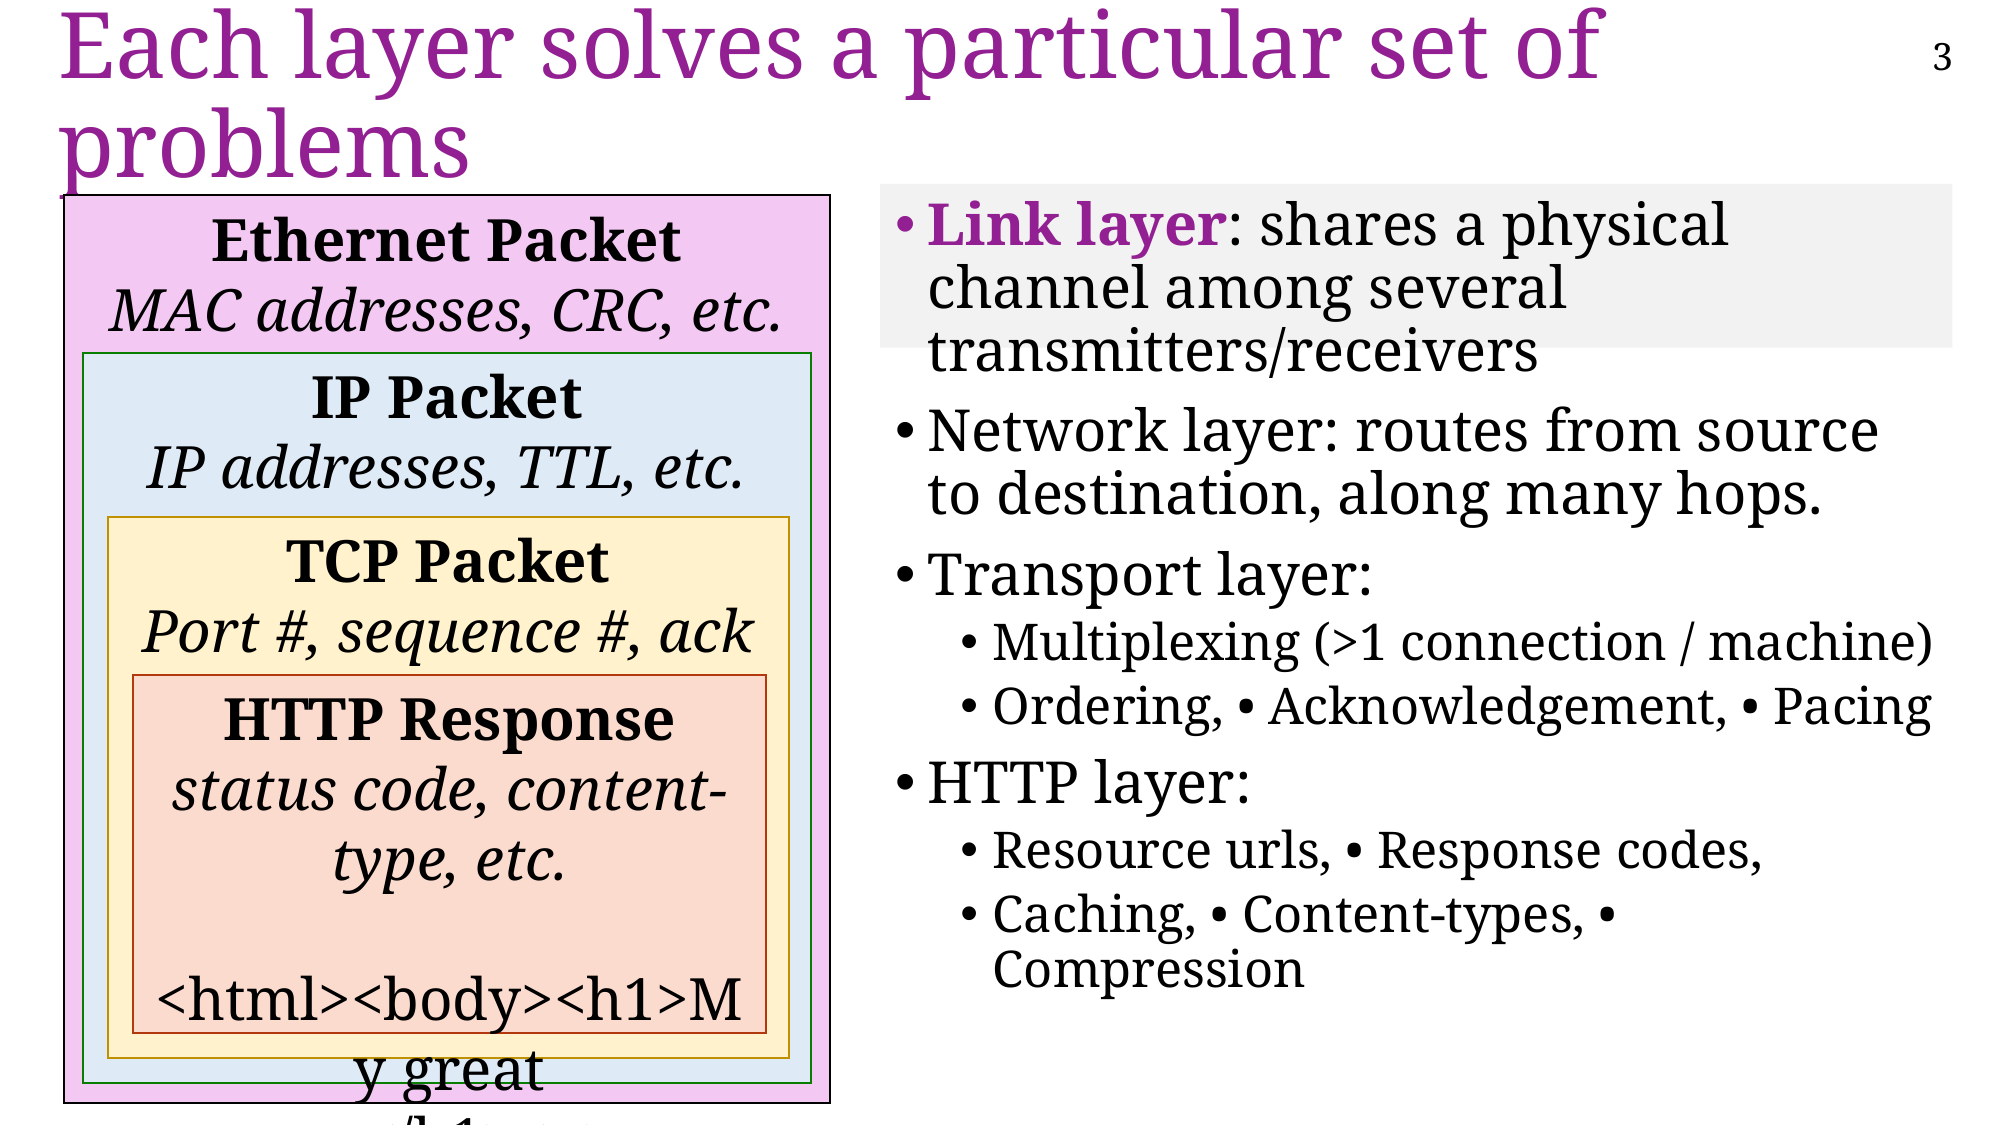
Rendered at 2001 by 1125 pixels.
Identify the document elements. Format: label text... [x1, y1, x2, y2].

text_box IP Packet IP addresses, TTL, etc. IP payload [82, 352, 812, 1084]
text_box [879, 183, 1954, 349]
list Link layer: shares a physical channel among several transmitters/receivers Network layer: routes from source to destination, along many hops. Transport layer: Multiplexing (>1 connection / machine) Ordering, • Acknowledgement, • Pacing HTTP layer: Resource urls, • Response codes, Caching, • Content-types, • Compression [880, 188, 1953, 1106]
title Each layer solves a particular set of problems [43, 25, 1953, 171]
text_box Ethernet Packet MAC addresses, CRC, etc. Ethernet payload [63, 194, 831, 1104]
text_box TCP Packet Port #, sequence #, ack #, etc. TCP payload [107, 516, 790, 1059]
text_box HTTP Response status code, content-type, etc. <html><body><h1>My great page</h1><p>… [132, 674, 767, 1034]
